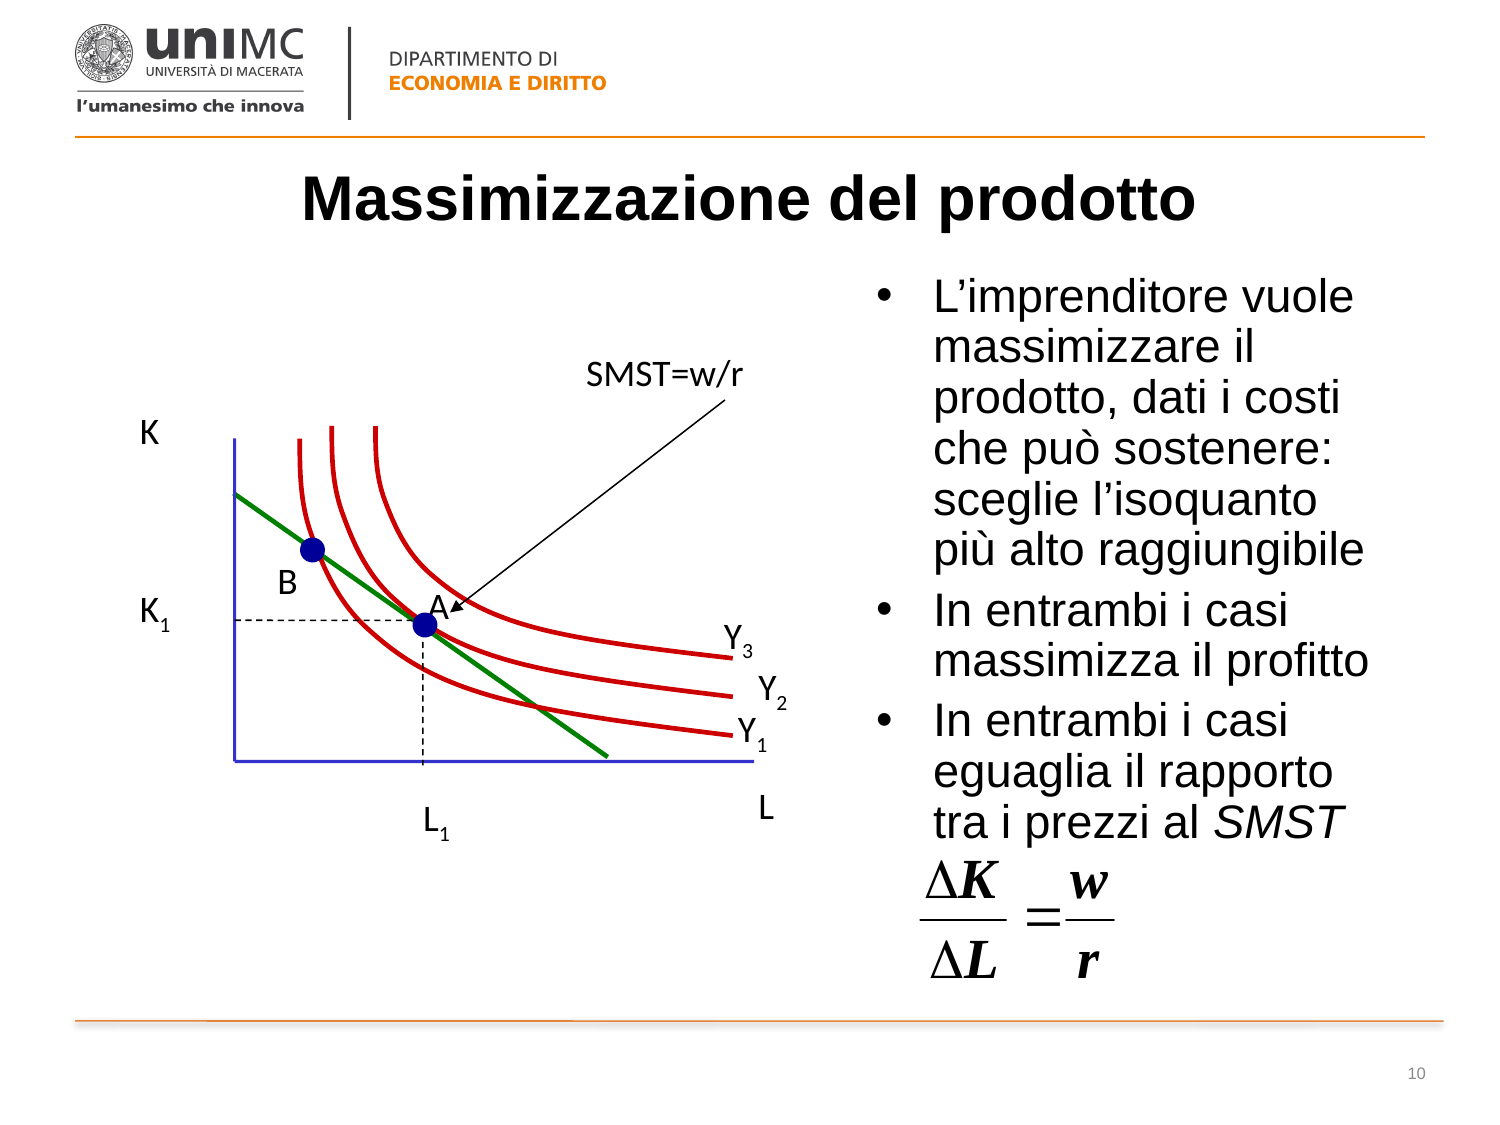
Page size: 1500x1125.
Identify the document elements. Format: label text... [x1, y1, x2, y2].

list L’imprenditore vuole massimizzare il prodotto, dati i costi che può sostenere: sceglie l’isoquanto più alto raggiungibile In entrambi i casi massimizza il profitto In entrambi i casi eguaglia il rapporto tra i prezzi al SMST [860, 264, 1386, 940]
slide_number 10 [1091, 1042, 1442, 1103]
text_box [124, 399, 863, 848]
picture [75, 24, 1425, 138]
title Massimizzazione del prodotto [75, 149, 1425, 241]
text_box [449, 341, 860, 613]
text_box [910, 844, 1124, 992]
